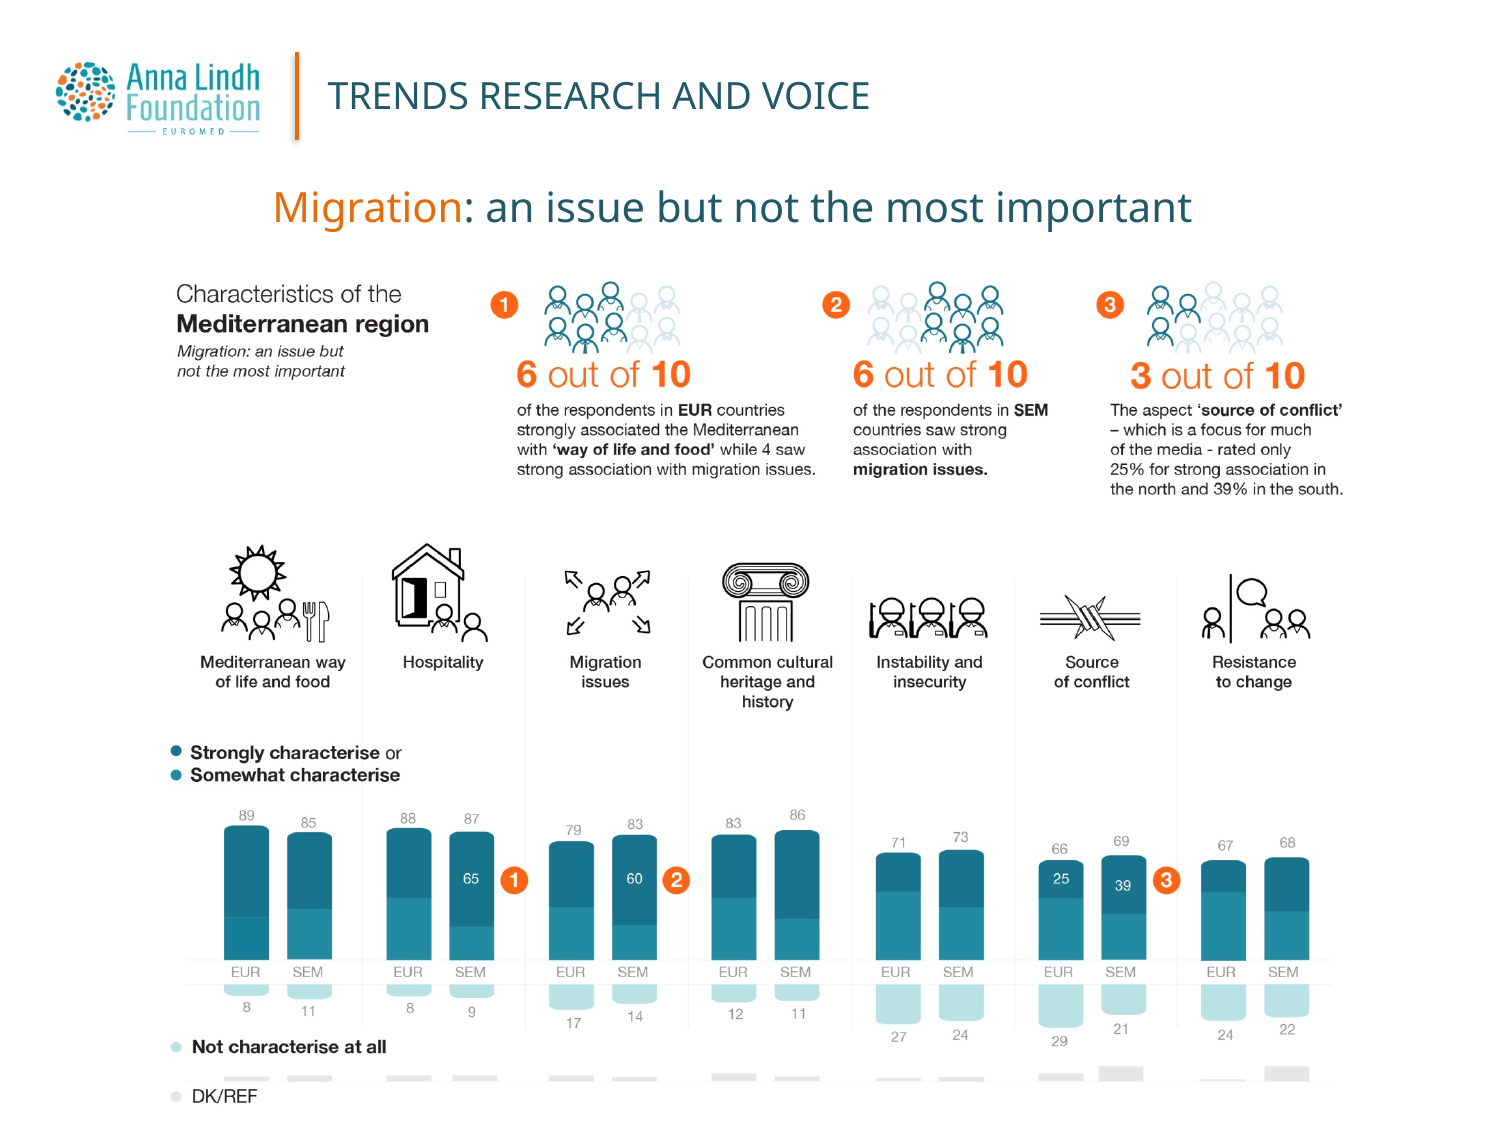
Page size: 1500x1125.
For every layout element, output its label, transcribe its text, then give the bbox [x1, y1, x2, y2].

text_box Migration: an issue but not the most important [67, 173, 1398, 238]
picture [45, 53, 273, 141]
picture [147, 260, 1373, 1125]
title TRENDS RESEARCH AND VOICE [312, 51, 1455, 138]
